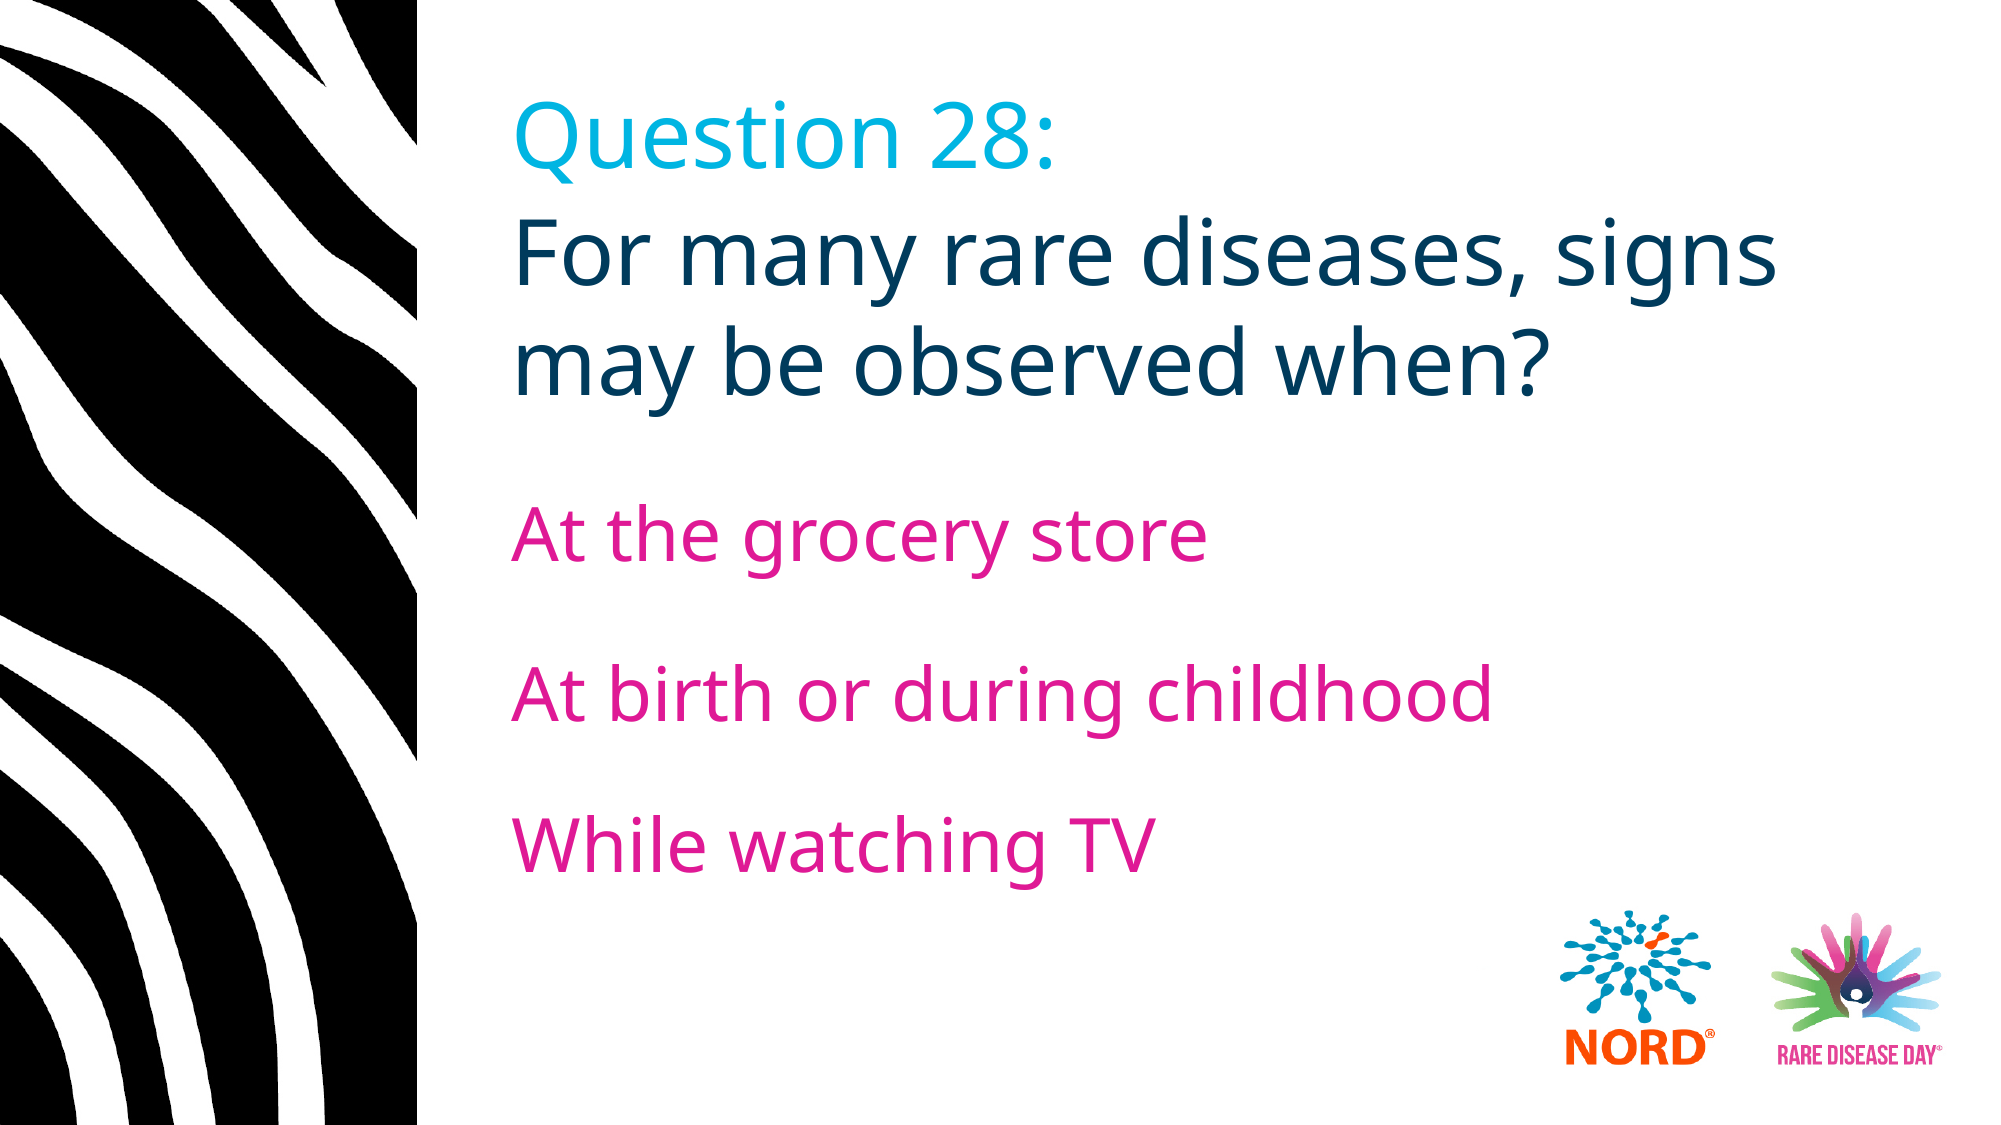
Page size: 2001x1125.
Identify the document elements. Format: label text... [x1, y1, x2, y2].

text_box While watching TV [496, 800, 1916, 929]
title Question 28: [496, 78, 1863, 186]
text_box At birth or during childhood [496, 649, 1889, 760]
list At the grocery store [496, 488, 1916, 611]
text_box For many rare diseases, signs may be observed when? [496, 186, 2000, 422]
picture [0, 0, 2001, 1125]
